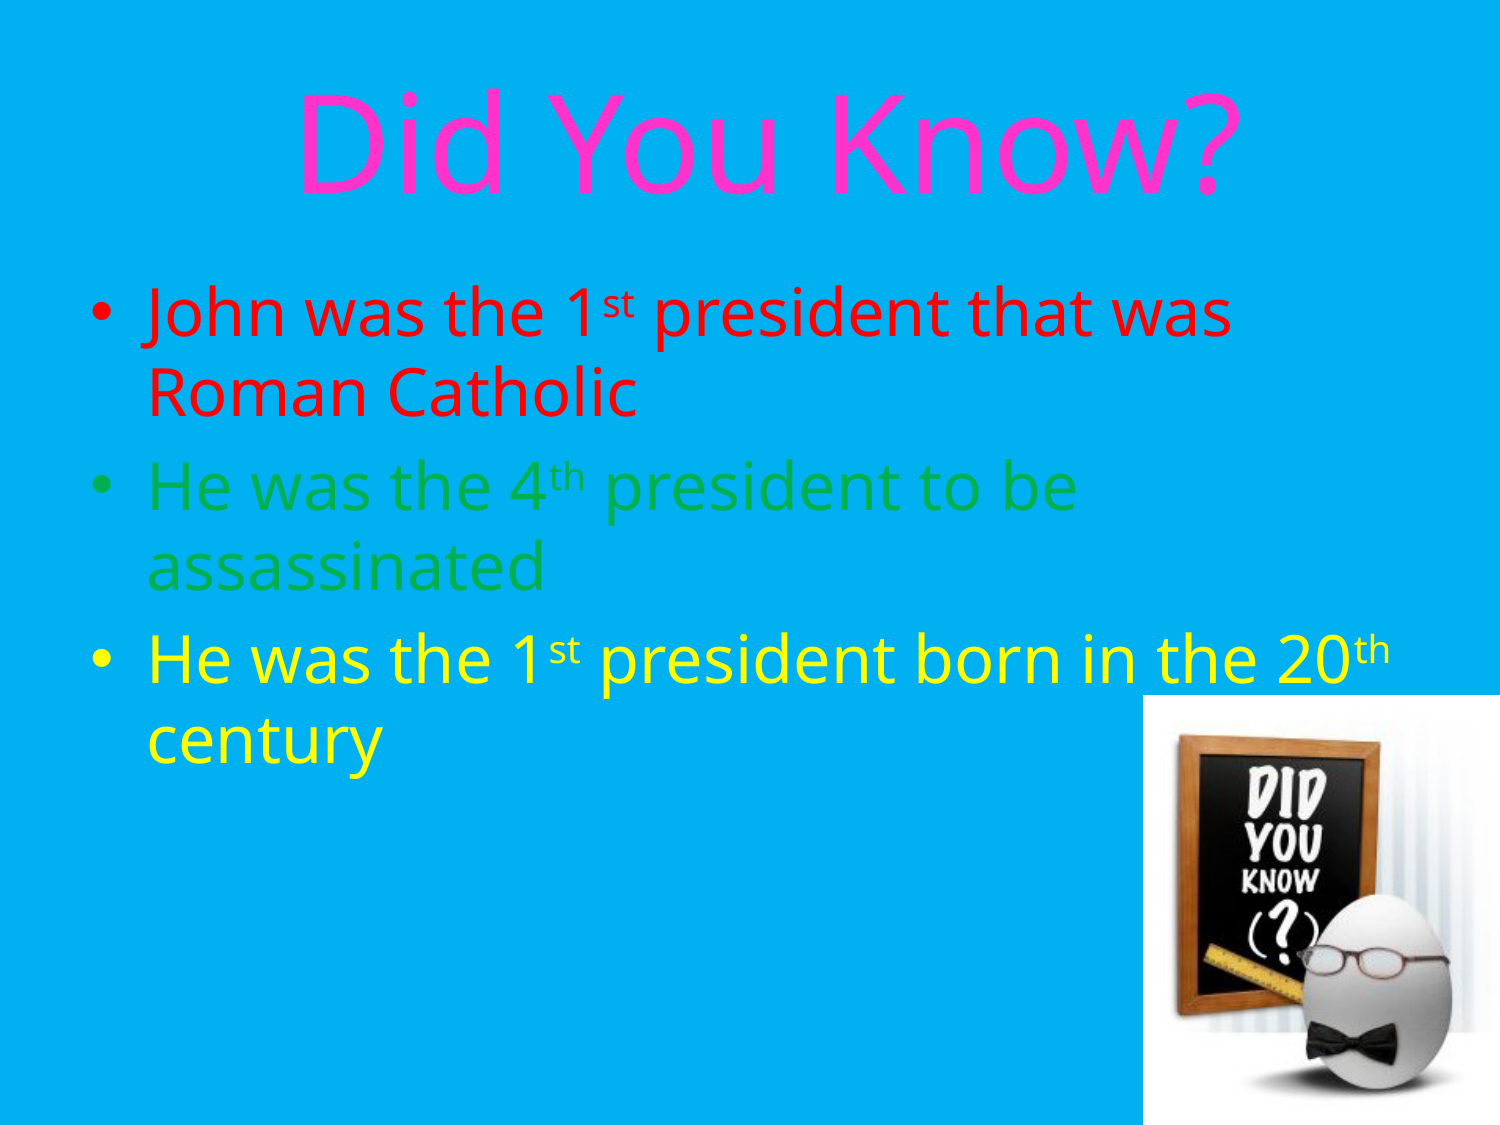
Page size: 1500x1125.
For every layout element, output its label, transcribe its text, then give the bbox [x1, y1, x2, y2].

title Did You Know? [75, 45, 1425, 233]
list John was the 1st president that was Roman Catholic He was the 4th president to be assassinated He was the 1st president born in the 20th century [75, 262, 1425, 1005]
picture [1144, 696, 1500, 1125]
